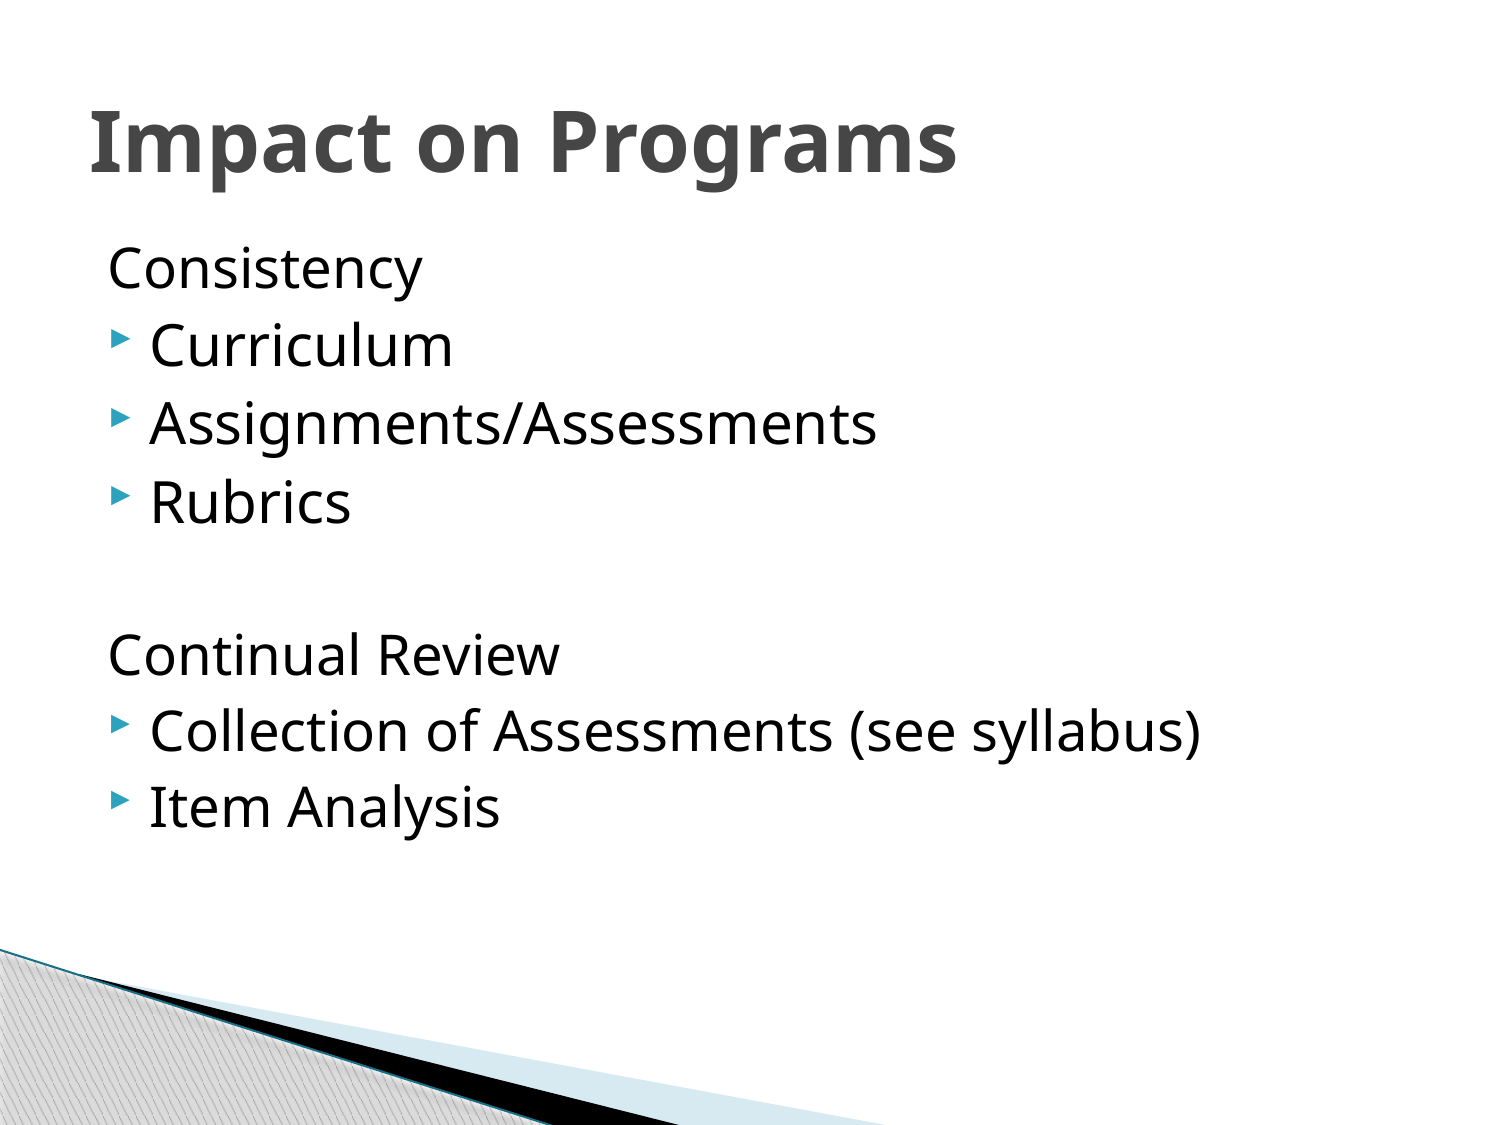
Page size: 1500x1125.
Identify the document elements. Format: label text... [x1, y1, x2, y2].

title Impact on Programs [75, 45, 1425, 233]
list Consistency Curriculum Assignments/Assessments Rubrics Continual Review Collection of Assessments (see syllabus) Item Analysis [74, 224, 1426, 1006]
